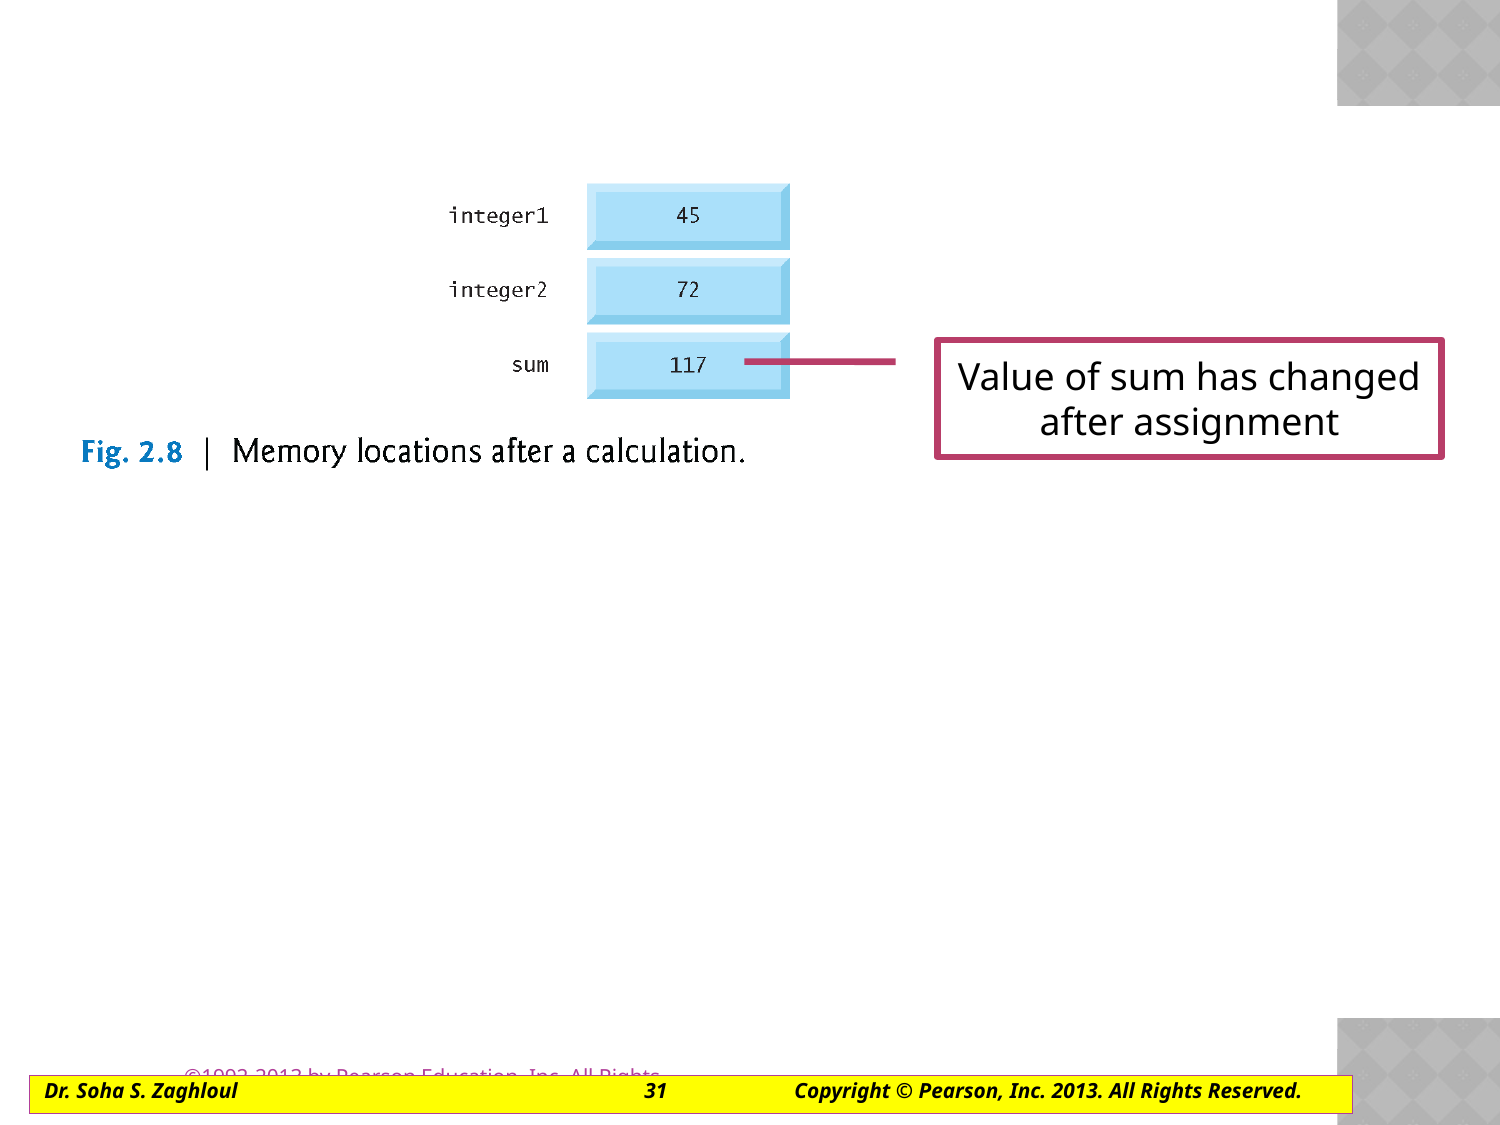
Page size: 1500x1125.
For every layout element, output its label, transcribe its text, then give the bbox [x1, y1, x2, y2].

picture [0, 106, 1500, 1019]
text_box Dr. Soha S. Zaghloul 31 Copyright © Pearson, Inc. 2013. All Rights Reserved. [29, 1075, 1353, 1114]
